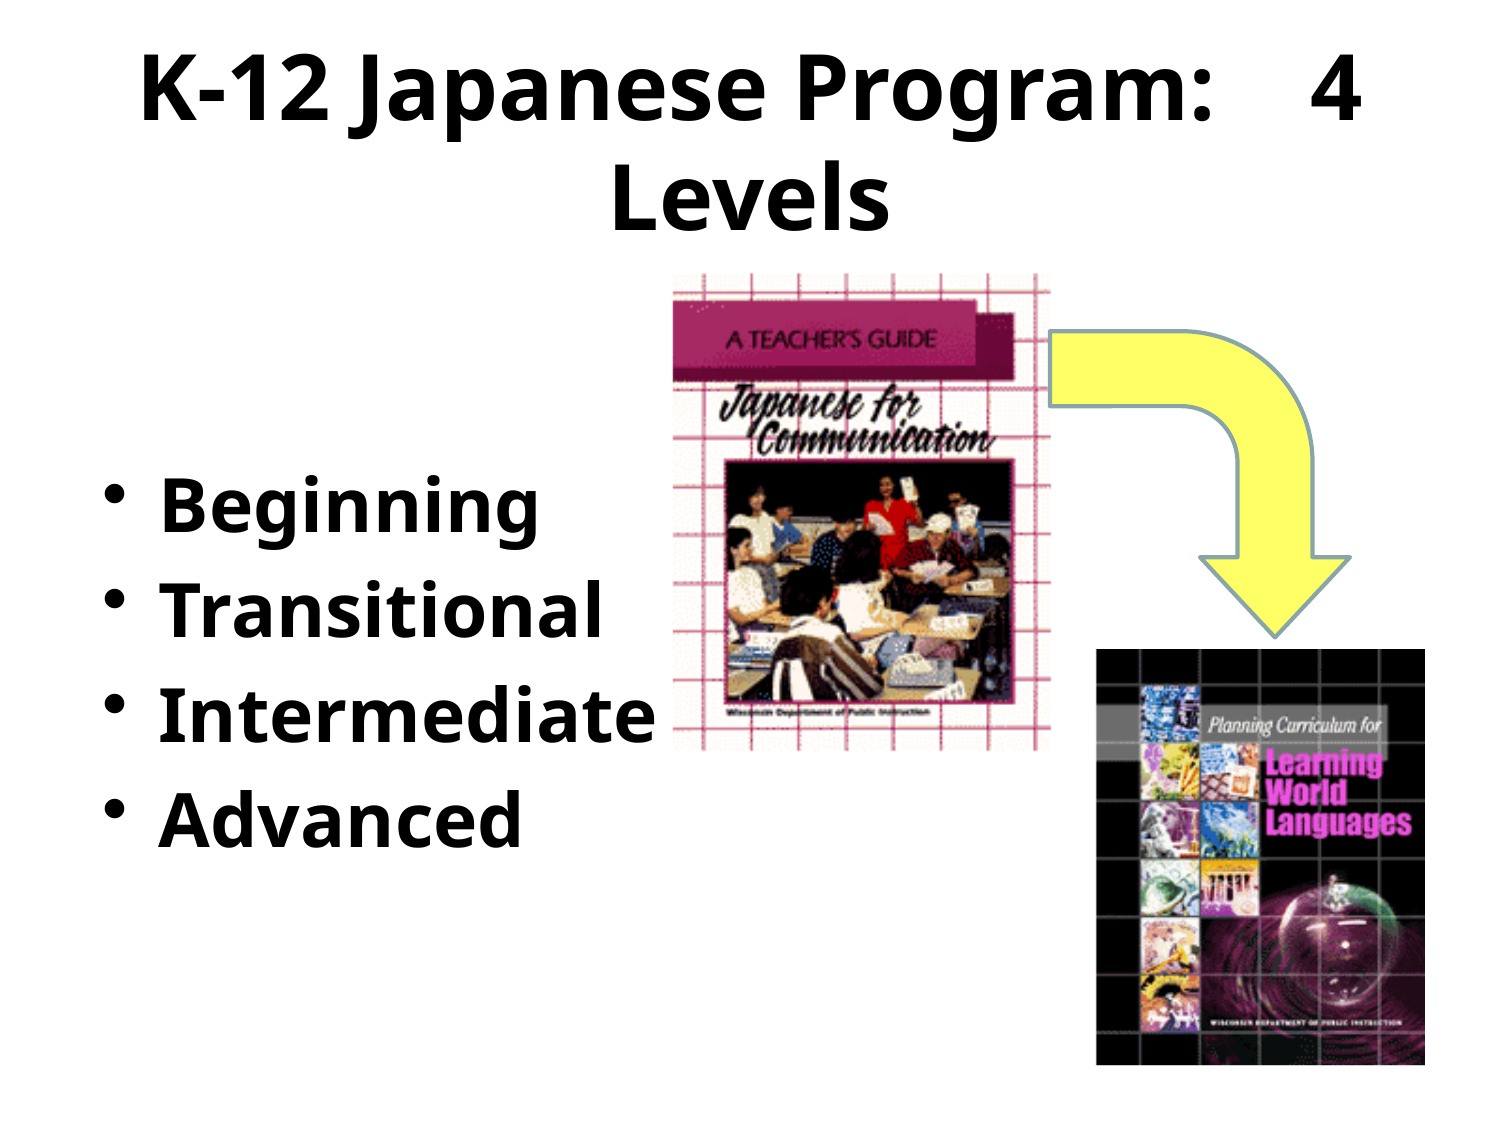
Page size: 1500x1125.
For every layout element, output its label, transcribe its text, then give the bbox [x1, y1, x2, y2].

picture [662, 262, 1063, 763]
text_box [1066, 329, 1352, 640]
title K-12 Japanese Program: 4 Levels [74, 44, 1426, 233]
picture [1087, 649, 1426, 1076]
list Beginning Transitional Intermediate Advanced [87, 449, 713, 976]
